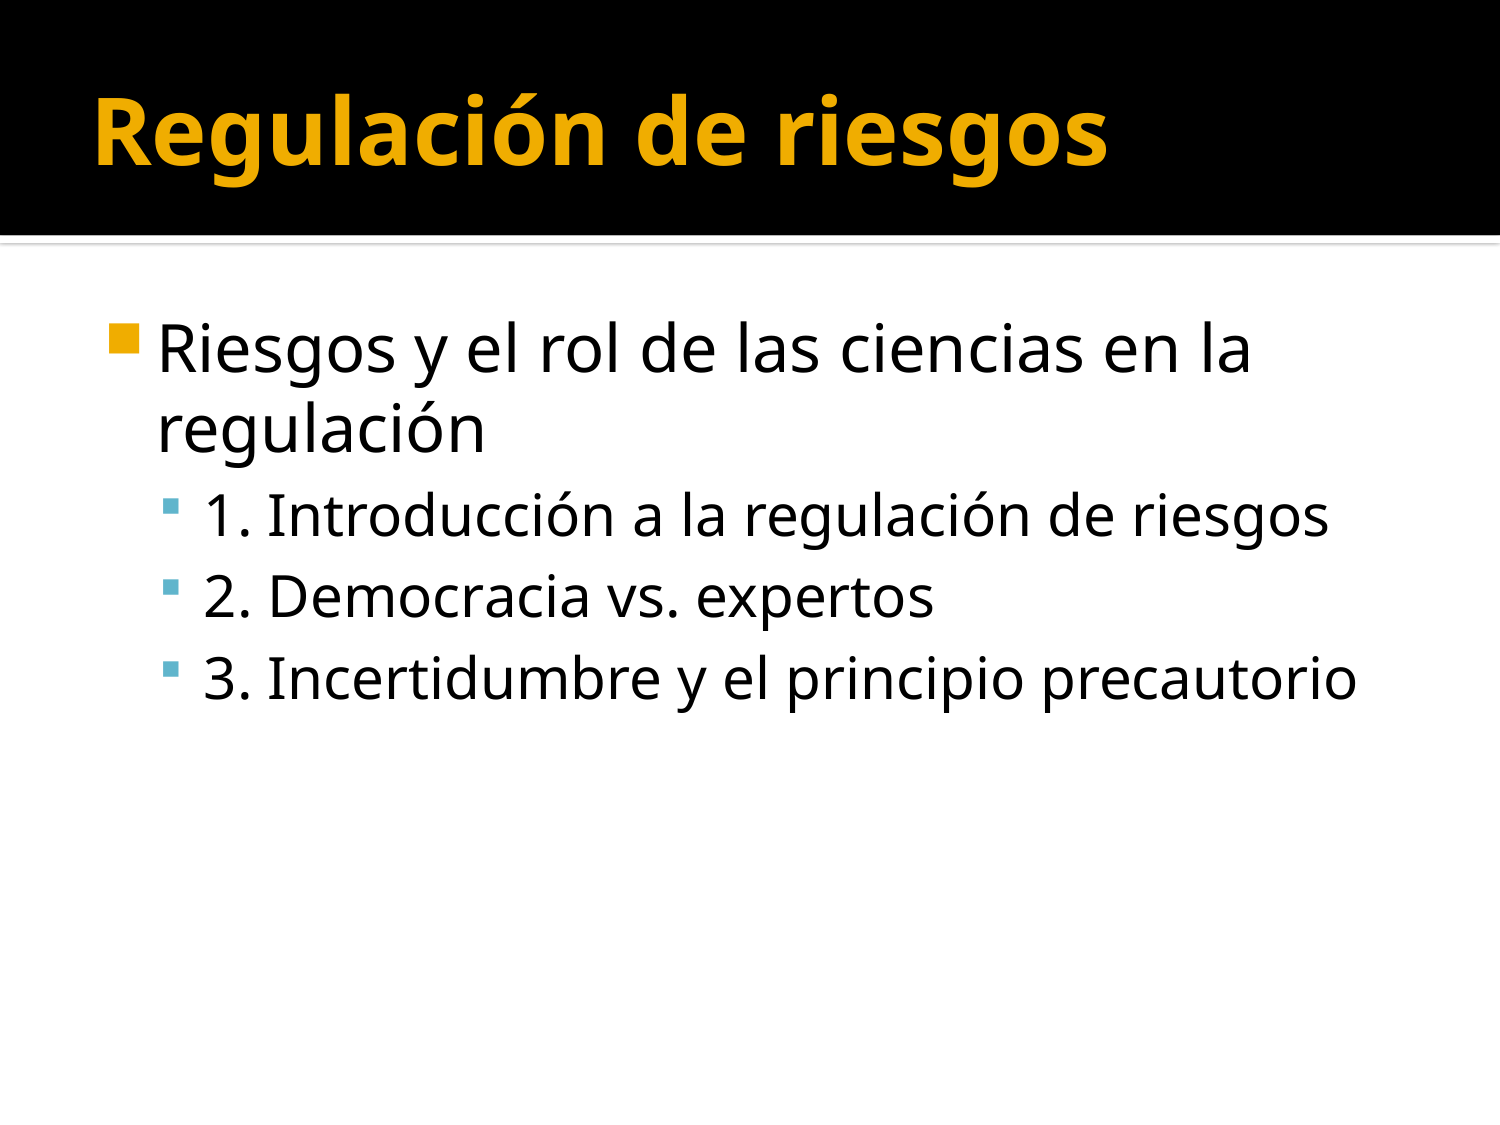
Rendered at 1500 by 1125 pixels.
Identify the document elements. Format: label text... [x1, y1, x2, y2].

title Regulación de riesgos [75, 25, 1425, 231]
list Riesgos y el rol de las ciencias en la regulación 1. Introducción a la regulación de riesgos 2. Democracia vs. expertos 3. Incertidumbre y el principio precautorio [75, 291, 1425, 1050]
